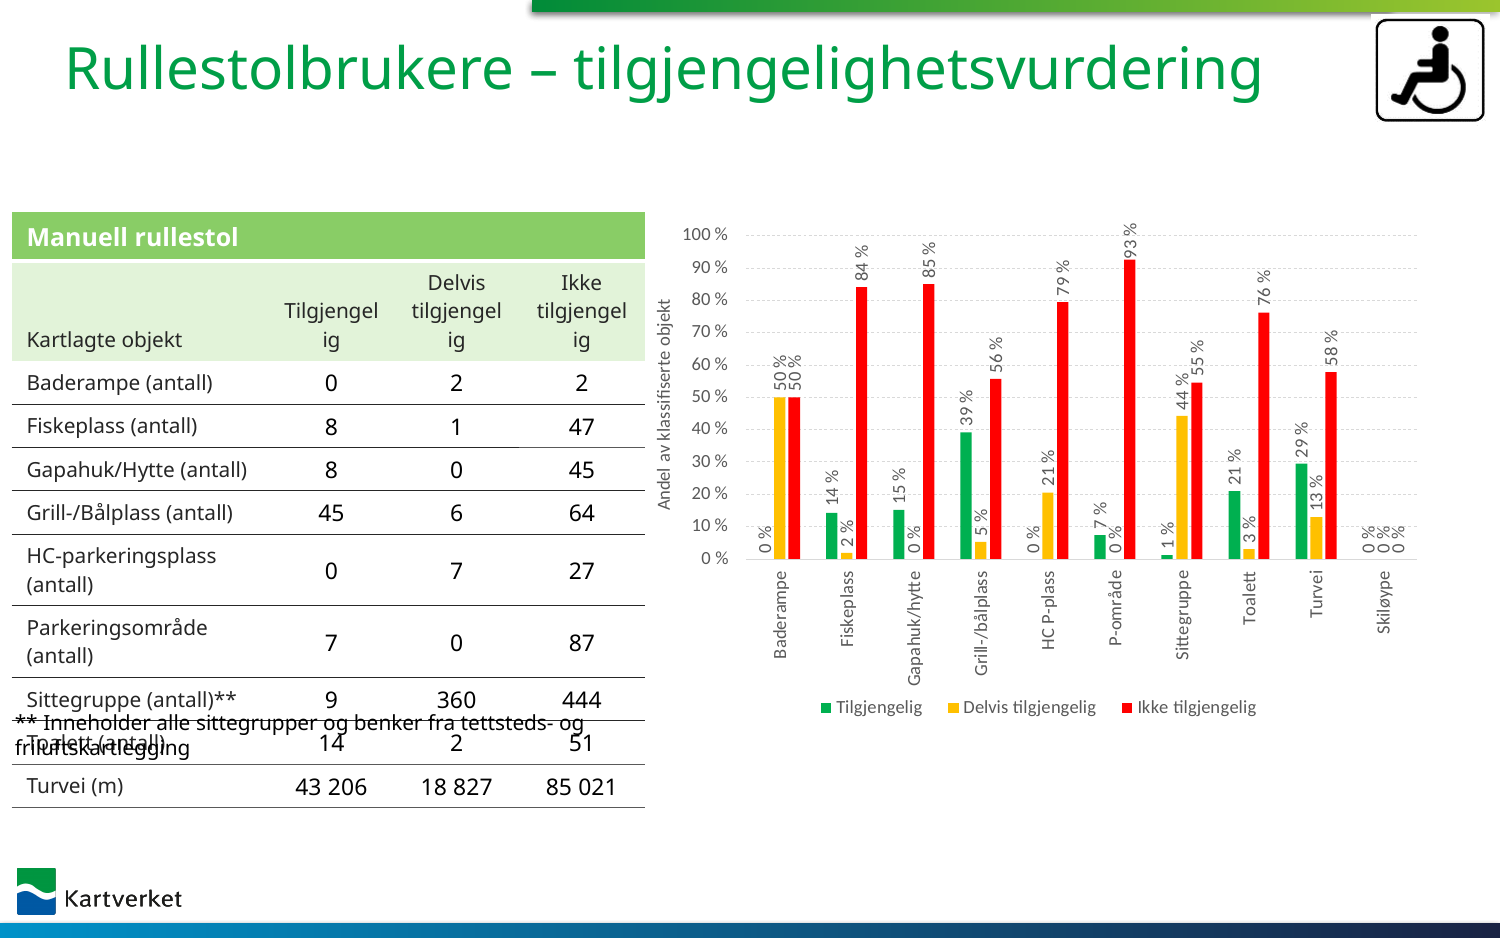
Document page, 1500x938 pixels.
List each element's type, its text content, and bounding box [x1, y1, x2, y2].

table_cell Baderampe (antall) [12, 361, 269, 404]
table_cell HC-parkeringsplass (antall) [12, 535, 269, 605]
table_cell 2 [394, 361, 519, 404]
table_cell 27 [519, 535, 638, 605]
table_cell 87 [519, 606, 638, 677]
table_cell 6 [394, 491, 519, 534]
table_cell 47 [519, 405, 638, 447]
table_cell Sittegruppe (antall)** [12, 678, 269, 702]
table_cell Tilgjengelig [269, 263, 394, 361]
table_header Manuell rullestol [12, 212, 645, 259]
table_cell 8 [269, 405, 394, 447]
table_cell Gapahuk/Hytte (antall) [12, 448, 269, 490]
table_cell 360 [394, 678, 519, 702]
table_cell 0 [269, 535, 394, 605]
table_cell Turvei (m) [12, 768, 269, 807]
table_cell Fiskeplass (antall) [12, 405, 269, 447]
table_cell 45 [269, 491, 394, 534]
table_cell 43 206 [269, 768, 394, 807]
table_cell 0 [269, 361, 394, 404]
table_cell 7 [269, 606, 394, 677]
table_cell 444 [519, 678, 638, 702]
table_cell 64 [519, 491, 638, 534]
picture [643, 218, 1427, 728]
table_cell Grill-/Bålplass (antall) [12, 491, 269, 534]
table_cell Delvis tilgjengelig [394, 263, 519, 361]
table_cell 8 [269, 448, 394, 490]
table_cell 7 [394, 535, 519, 605]
text_box Rullestolbrukere – tilgjengelighetsvurdering [49, 12, 1372, 109]
table_cell Ikke tilgjengelig [519, 263, 638, 361]
table_cell 0 [394, 448, 519, 490]
table_cell 85 021 [519, 768, 645, 807]
table_cell 9 [269, 678, 394, 702]
table_cell Parkeringsområde (antall) [12, 606, 269, 677]
table_cell 45 [519, 448, 638, 490]
table_cell 0 [394, 606, 519, 677]
table_cell 18 827 [394, 768, 519, 807]
text_box ** Inneholder alle sittegrupper og benker fra tettsteds- og friluftskartlegging [0, 702, 745, 768]
table_cell Kartlagte objekt [12, 263, 269, 361]
table_cell 1 [394, 405, 519, 447]
table_cell 2 [519, 361, 638, 404]
picture [1371, 13, 1491, 127]
